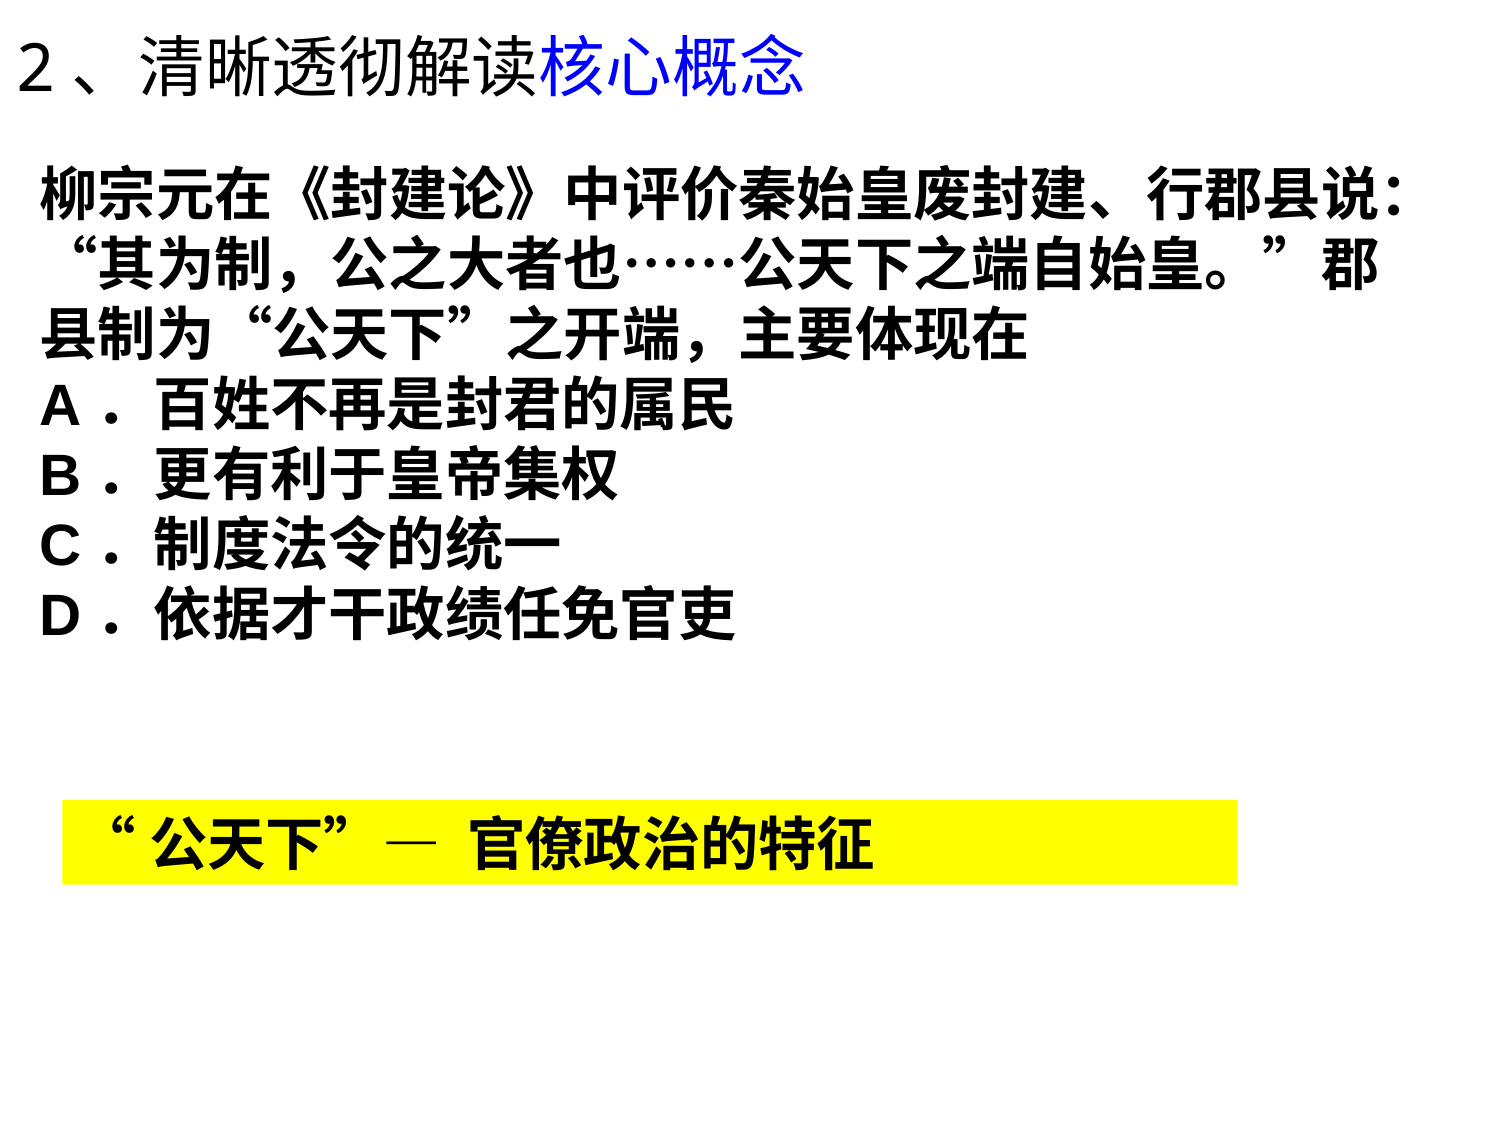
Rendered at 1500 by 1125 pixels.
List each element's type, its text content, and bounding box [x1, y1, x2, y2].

text_box 柳宗元在《封建论》中评价秦始皇废封建、行郡县说：“其为制，公之大者也……公天下之端自始皇。”郡县制为“公天下”之开端，主要体现在 A．百姓不再是封君的属民 B．更有利于皇帝集权 C．制度法令的统一 D．依据才干政绩任免官吏 [24, 149, 1438, 655]
text_box “公天下”— 官僚政治的特征 [62, 800, 1238, 885]
text_box 2、清晰透彻解读核心概念 [1, 17, 821, 113]
